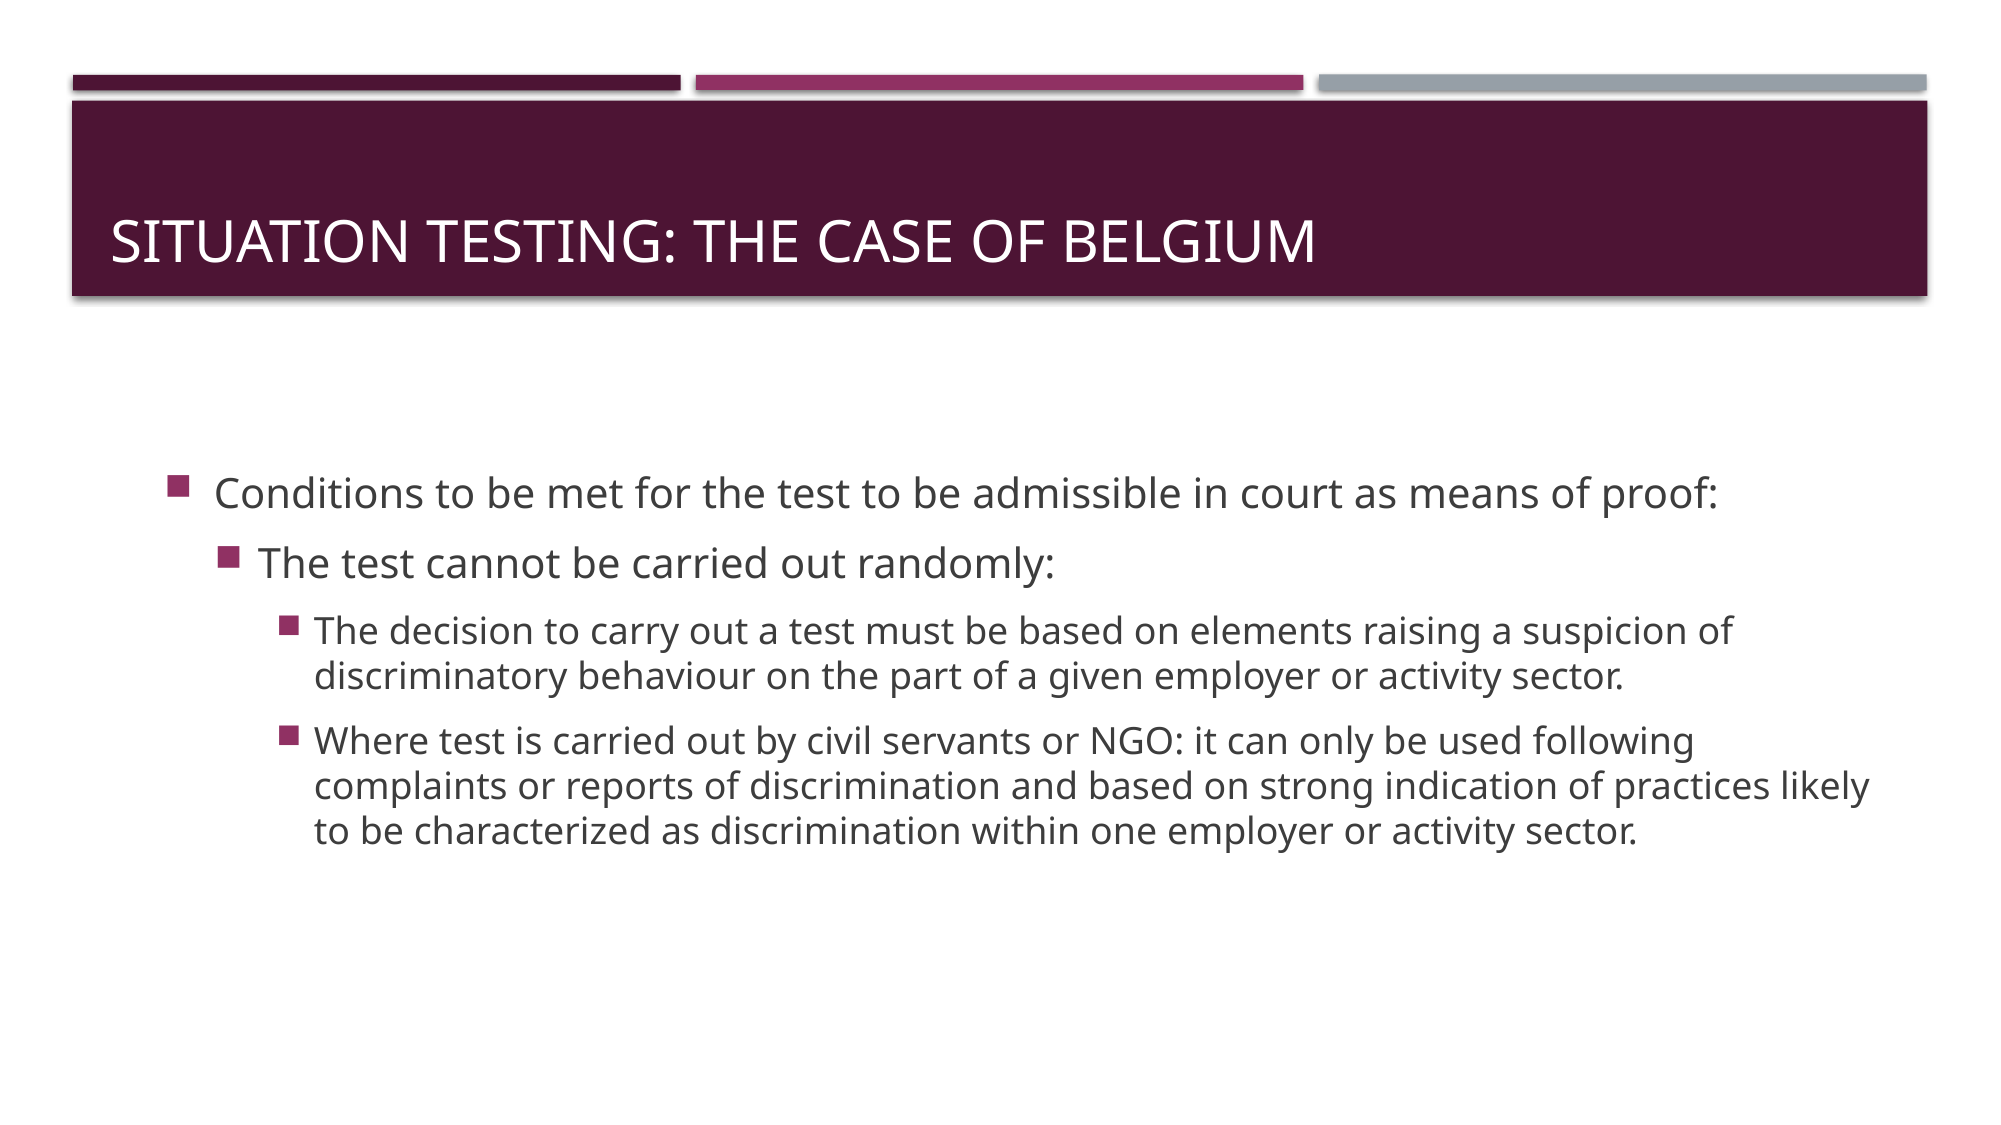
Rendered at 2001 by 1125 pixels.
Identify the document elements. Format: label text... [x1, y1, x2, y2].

list Conditions to be met for the test to be admissible in court as means of proof: The test cannot be carried out randomly: The decision to carry out a test must be based on elements raising a suspicion of discriminatory behaviour on the part of a given employer or activity sector. Where test is carried out by civil servants or NGO: it can only be used following complaints or reports of discrimination and based on strong indication of practices likely to be characterized as discrimination within one employer or activity sector. [95, 357, 1905, 962]
title Situation testing: the case of belgium [95, 115, 1905, 282]
